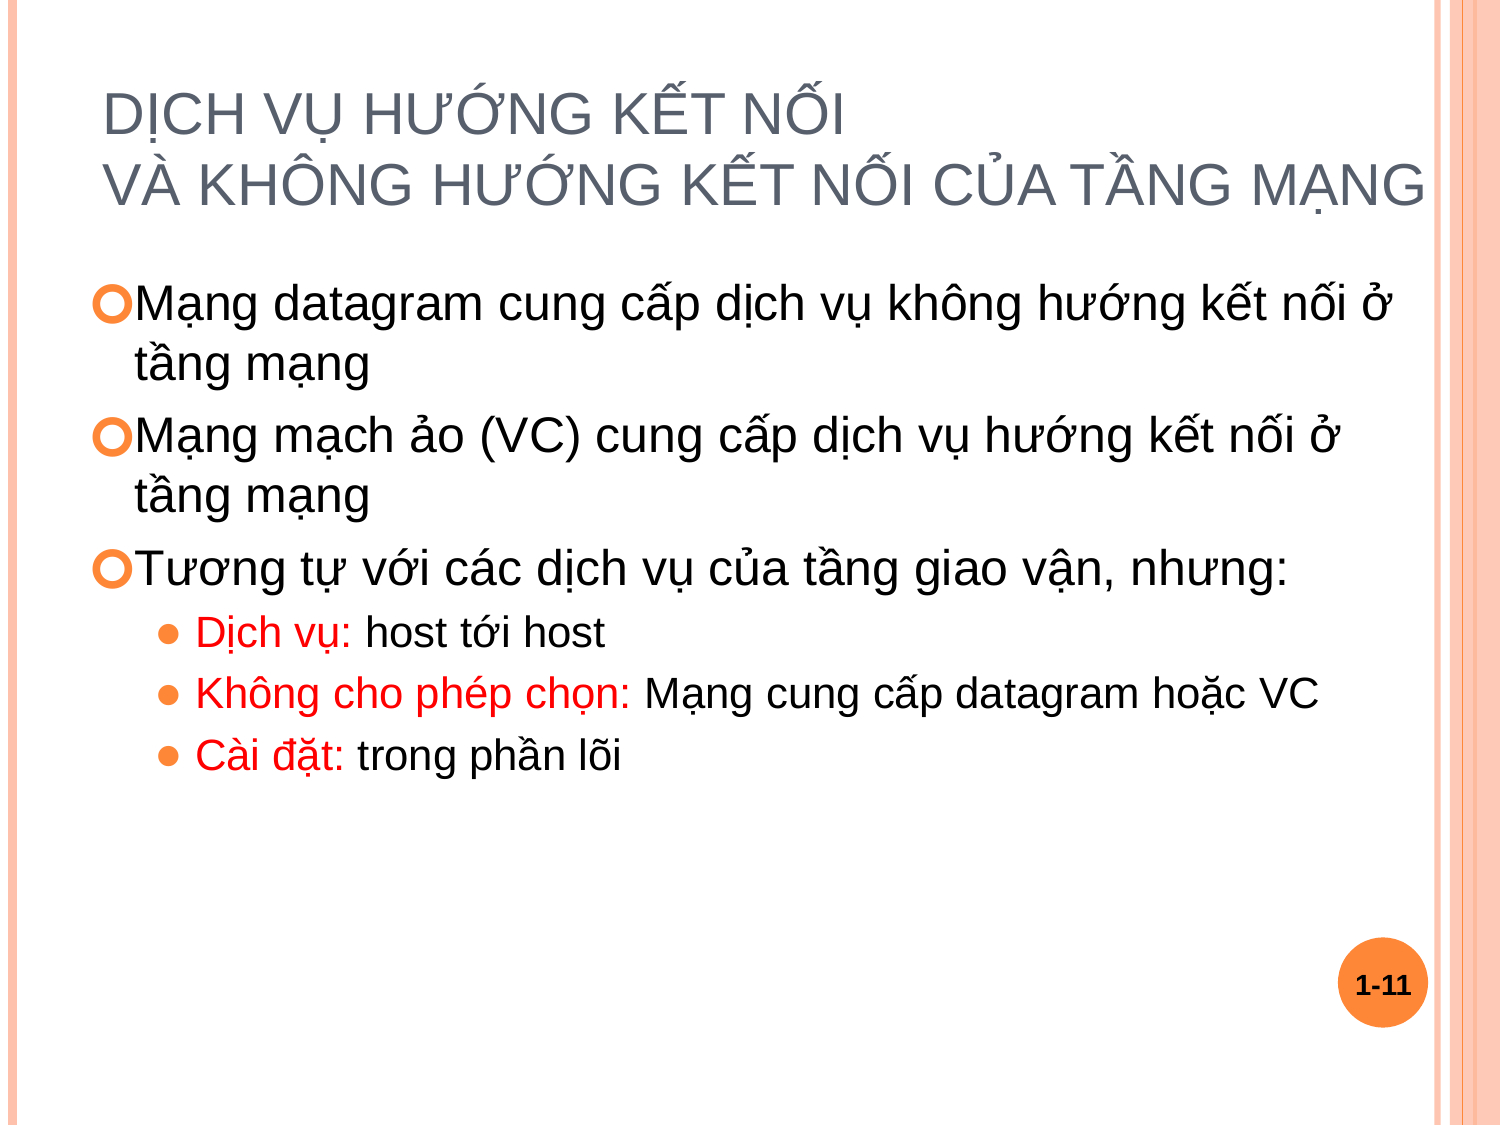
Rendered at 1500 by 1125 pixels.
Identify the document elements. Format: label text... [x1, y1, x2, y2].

list Mạng datagram cung cấp dịch vụ không hướng kết nối ở tầng mạng Mạng mạch ảo (VC) cung cấp dịch vụ hướng kết nối ở tầng mạng Tương tự với các dịch vụ của tầng giao vận, nhưng: Dịch vụ: host tới host Không cho phép chọn: Mạng cung cấp datagram hoặc VC Cài đặt: trong phần lõi [75, 262, 1429, 1062]
title Dịch vụ hướng kết nối và không hướng kết nối của tầng mạng [87, 37, 1445, 225]
slide_number 1-‹#› [1333, 940, 1434, 1026]
